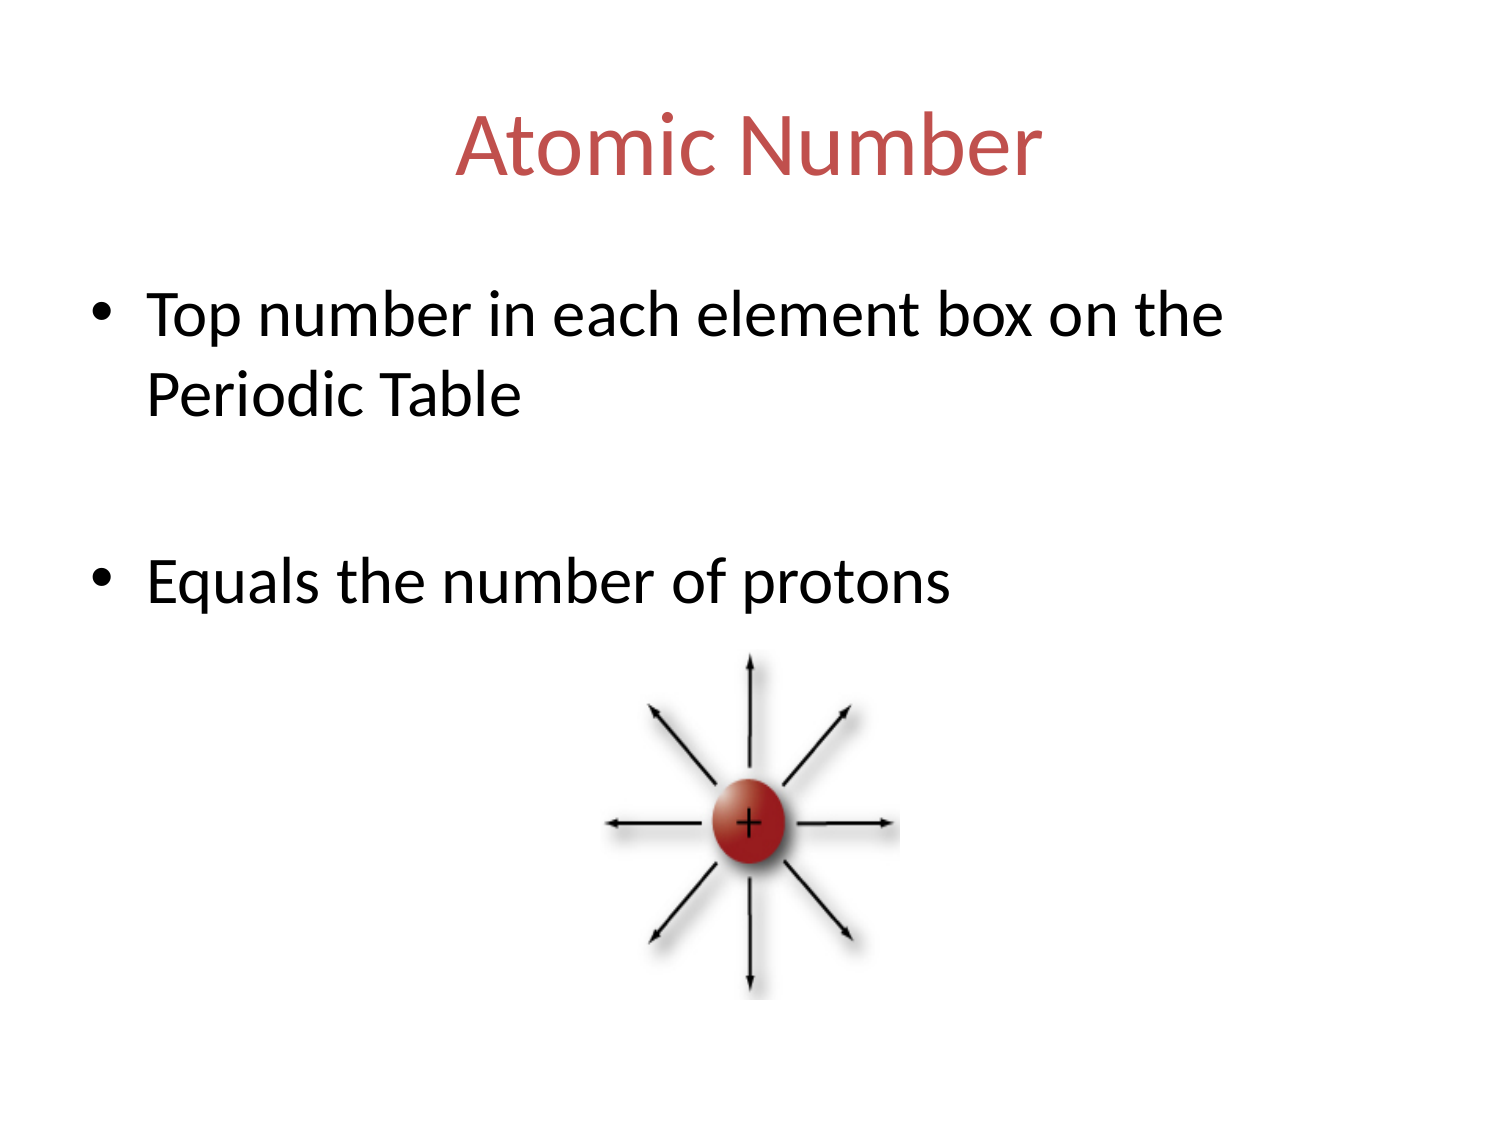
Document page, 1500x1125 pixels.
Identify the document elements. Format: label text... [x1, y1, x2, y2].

list Top number in each element box on the Periodic Table Equals the number of protons [75, 262, 1425, 1005]
title Atomic Number [75, 45, 1425, 233]
picture [600, 649, 900, 1001]
